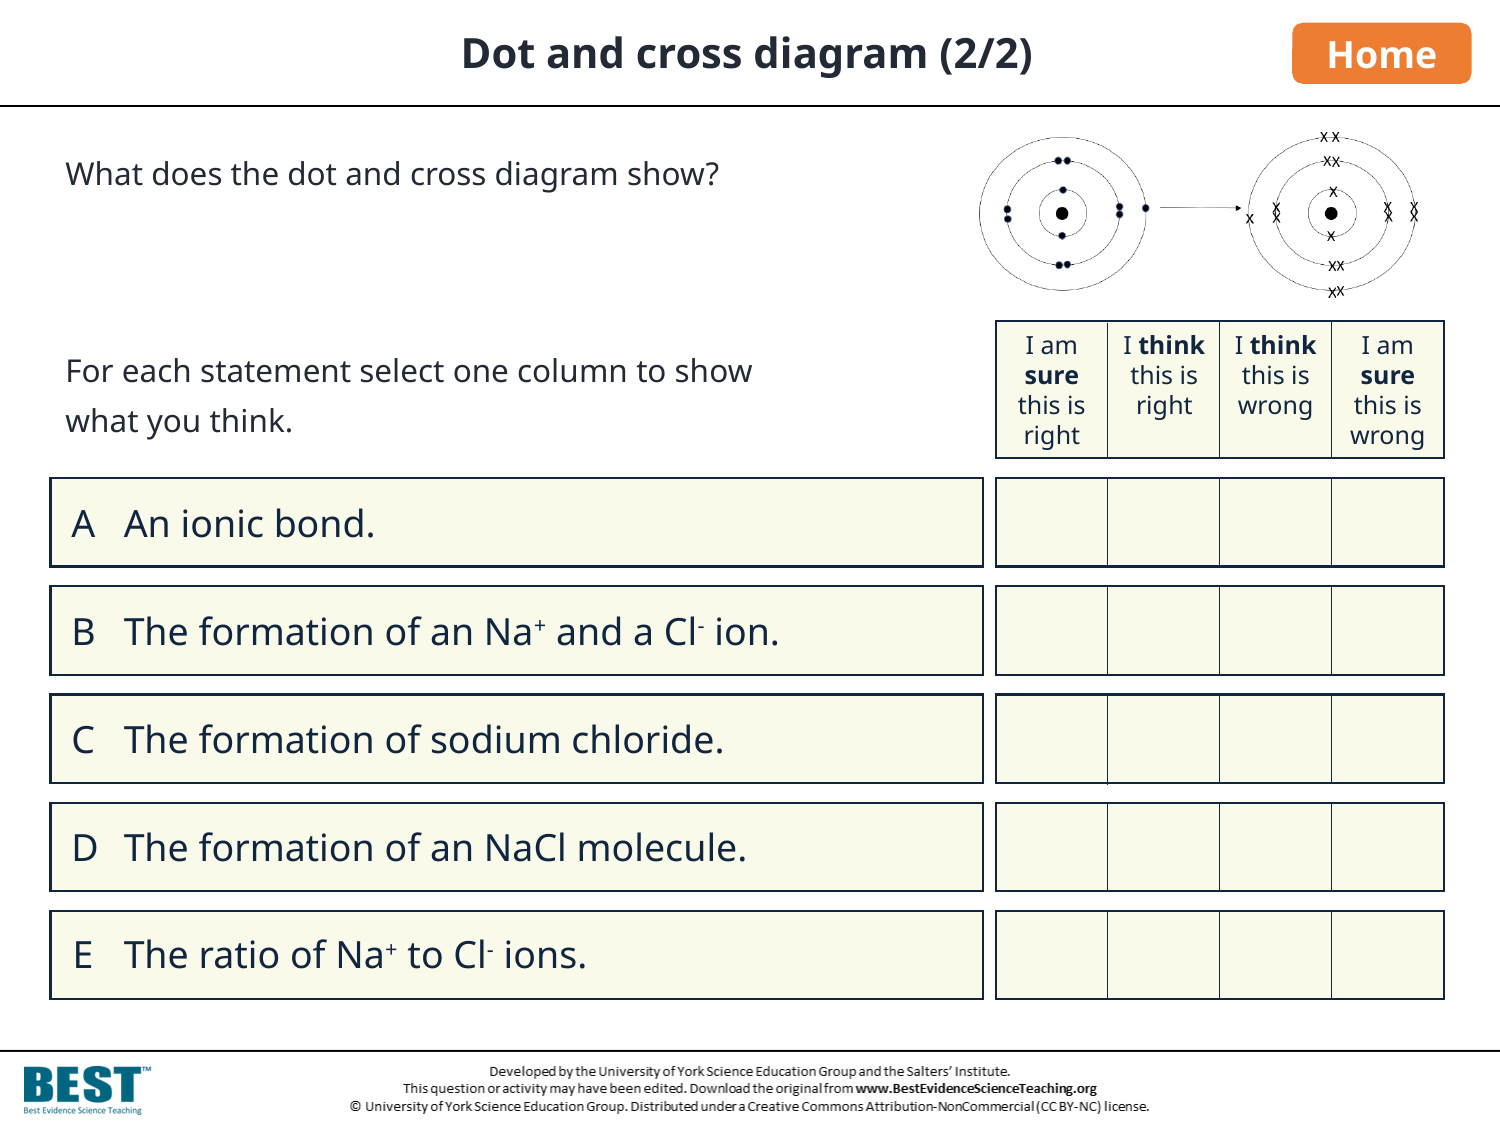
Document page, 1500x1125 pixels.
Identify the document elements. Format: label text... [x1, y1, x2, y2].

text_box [995, 802, 1444, 892]
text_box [995, 586, 1444, 676]
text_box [995, 910, 1444, 1001]
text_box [995, 321, 1444, 459]
text_box Home [1292, 22, 1472, 84]
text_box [995, 694, 1444, 785]
text_box Dot and cross diagram (2/2) [23, 4, 1471, 99]
picture [0, 105, 1500, 1125]
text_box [995, 477, 1444, 568]
